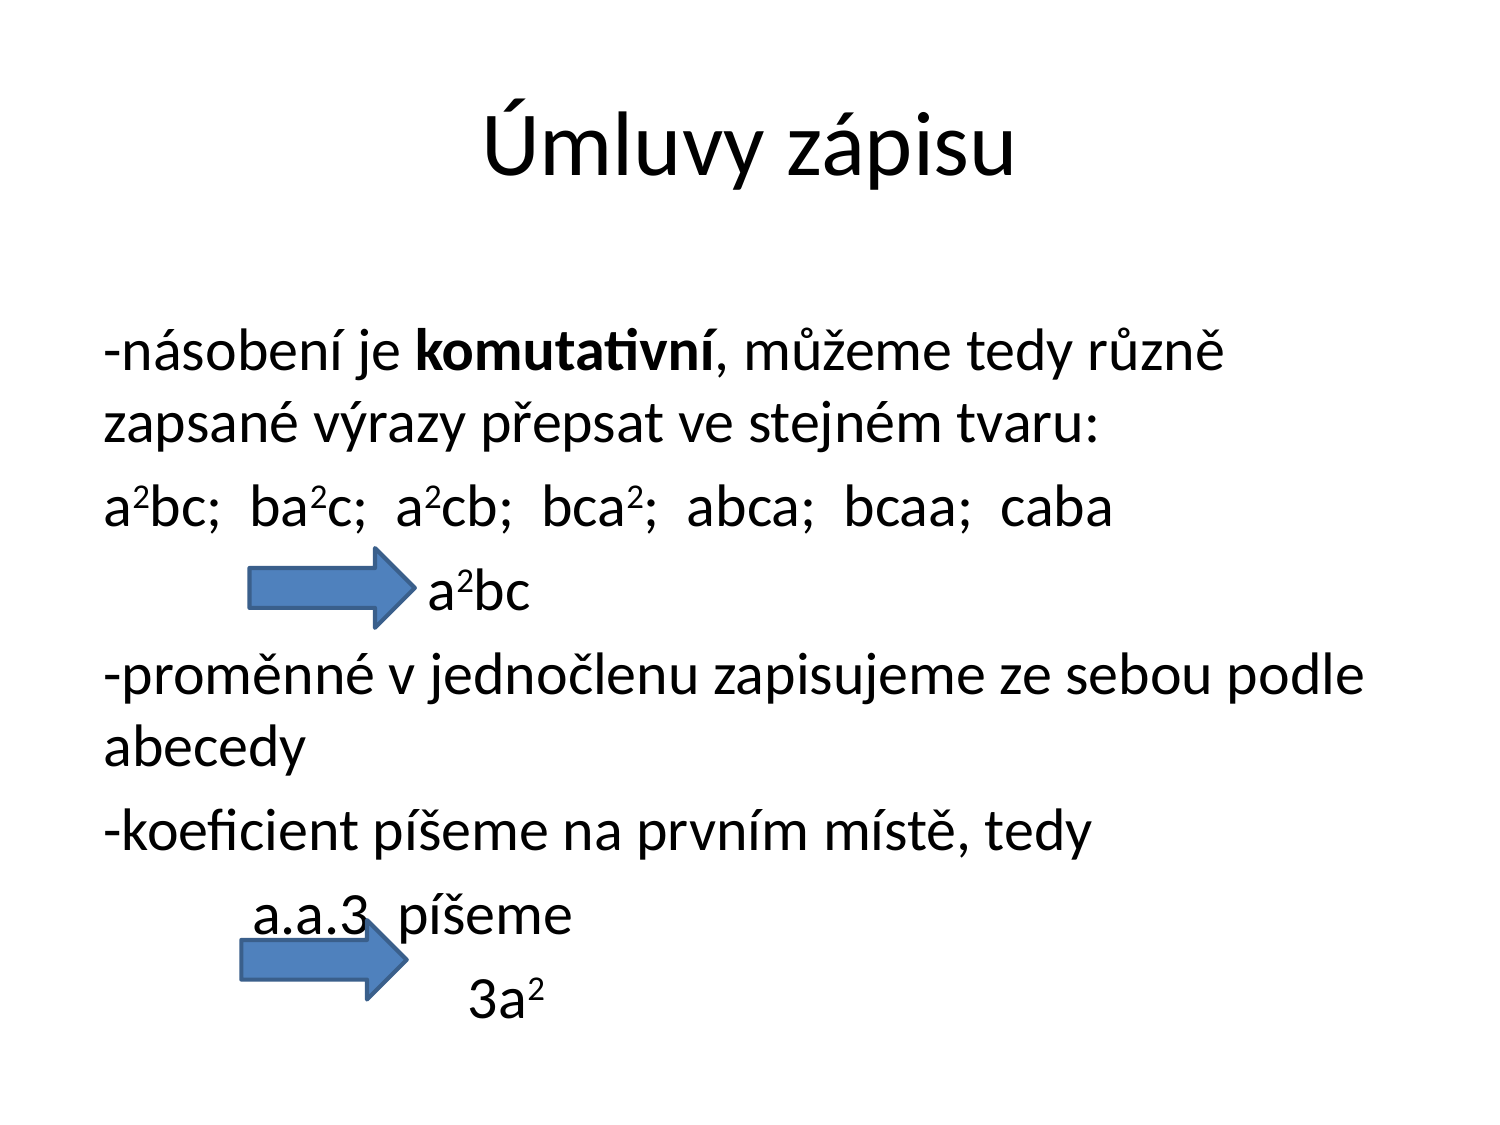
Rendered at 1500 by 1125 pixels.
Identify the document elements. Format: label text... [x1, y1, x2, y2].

text_box [247, 546, 417, 630]
title Úmluvy zápisu [75, 45, 1425, 233]
text_box [239, 918, 409, 1002]
list -násobení je komutativní, můžeme tedy různě zapsané výrazy přepsat ve stejném tvaru: a2bc; ba2c; a2cb; bca2; abca; bcaa; caba a2bc -proměnné v jednočlenu zapisujeme ze sebou podle abecedy -koeficient píšeme na prvním místě, tedy a.a.3 píšeme 3a2 [88, 302, 1439, 1045]
